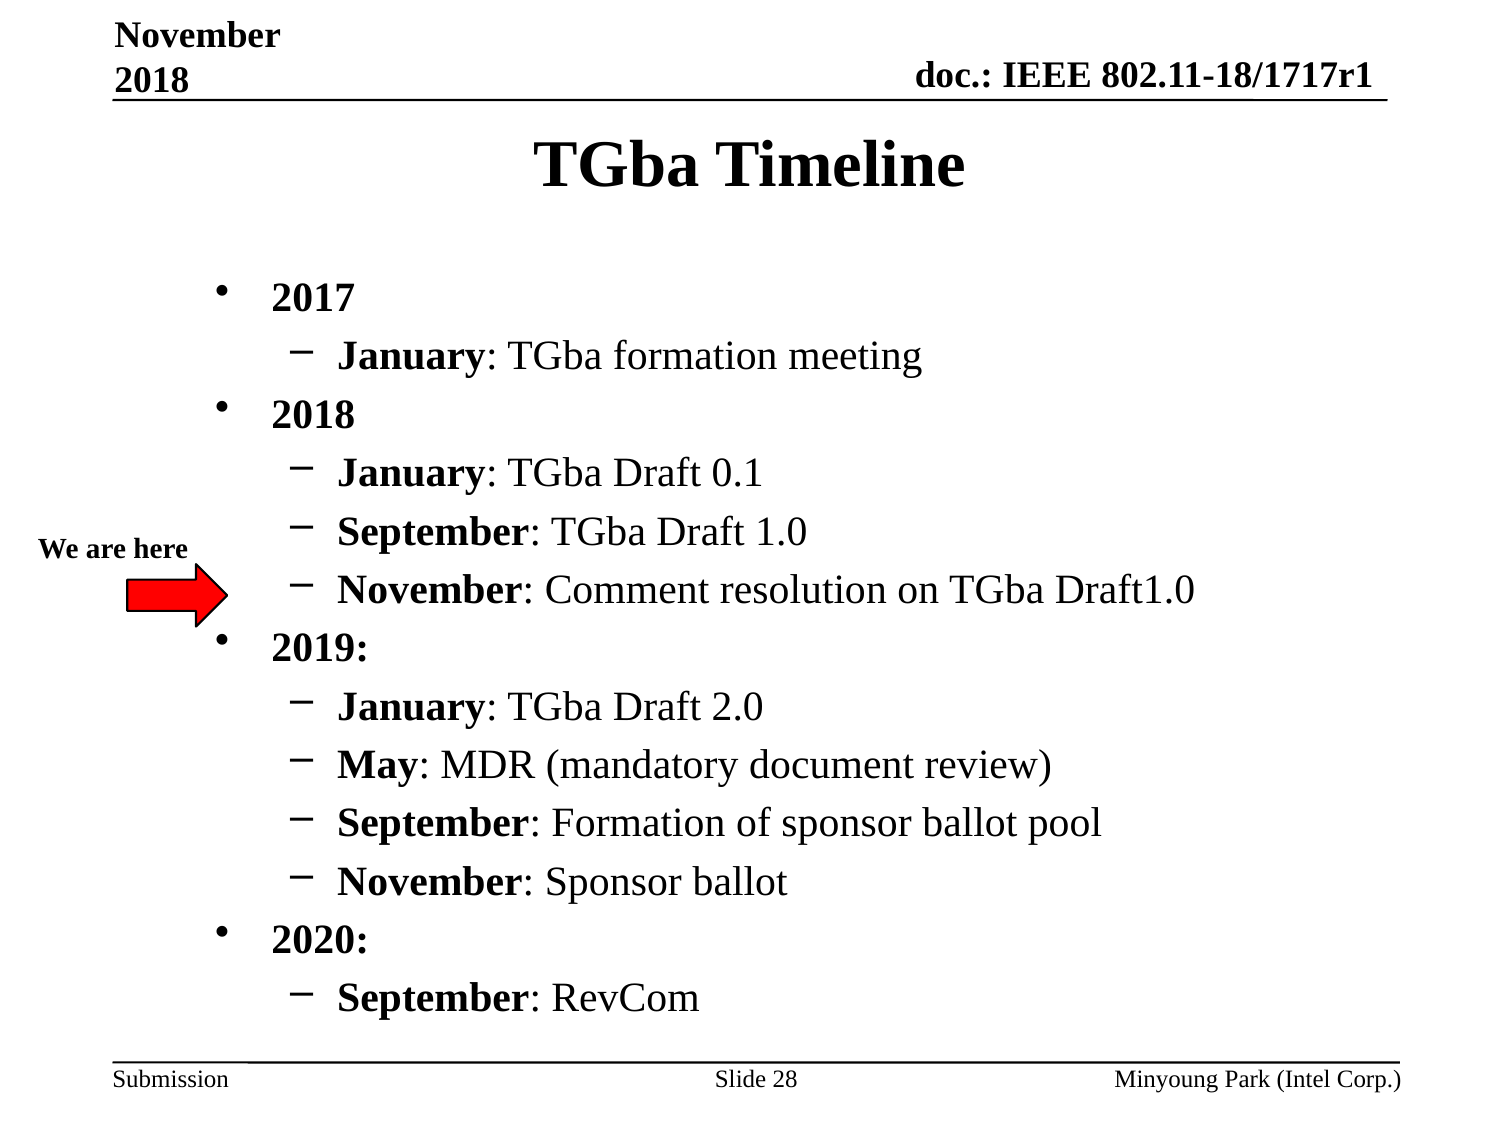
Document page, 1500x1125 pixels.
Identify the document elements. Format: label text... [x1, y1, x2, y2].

slide_number Slide 28 [712, 1061, 800, 1093]
footer Minyoung Park (Intel Corp.) [949, 1061, 1402, 1093]
list 2017 January: TGba formation meeting 2018 January: TGba Draft 0.1 September: TGba Draft 1.0 November: Comment resolution on TGba Draft1.0 2019: January: TGba Draft 2.0 May: MDR (mandatory document review) September: Formation of sponsor ballot pool November: Sponsor ballot 2020: September: RevCom [200, 288, 1388, 1063]
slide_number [114, 54, 335, 101]
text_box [21, 521, 228, 627]
title TGba Timeline [112, 112, 1388, 288]
